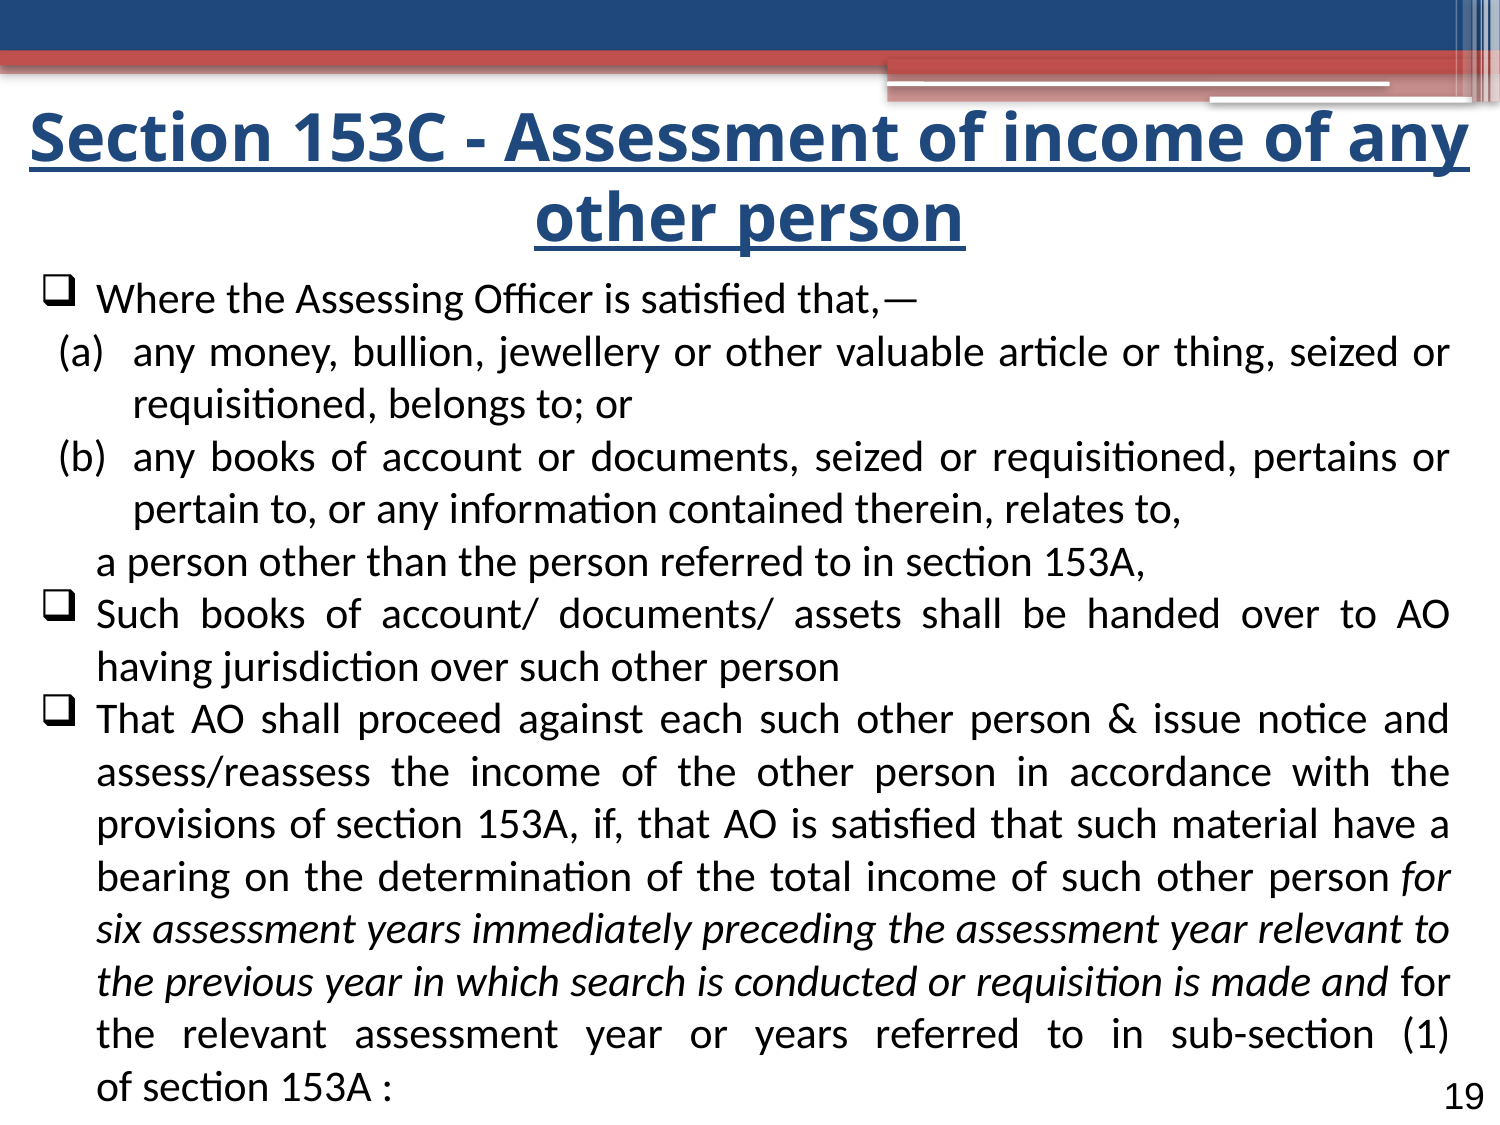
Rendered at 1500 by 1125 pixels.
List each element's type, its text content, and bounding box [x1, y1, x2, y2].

slide_number 19 [1374, 1064, 1500, 1125]
text_box Where the Assessing Officer is satisfied that,— any money, bullion, jewellery or other valuable article or thing, seized or requisitioned, belongs to; or any books of account or documents, seized or requisitioned, pertains or pertain to, or any information contained therein, relates to, a person other than the person referred to in section 153A, Such books of account/ documents/ assets shall be handed over to AO having jurisdiction over such other person That AO shall proceed against each such other person & issue notice and assess/reassess the income of the other person in accordance with the provisions of section 153A, if, that AO is satisfied that such material have a bearing on the determination of the total income of such other person for six assessment years immediately preceding the assessment year relevant to the previous year in which search is conducted or requisition is made and for the relevant assessment year or years referred to in sub-section (1) of section 153A : [24, 262, 1466, 1118]
text_box Section 153C - Assessment of income of any other person [0, 87, 1500, 263]
